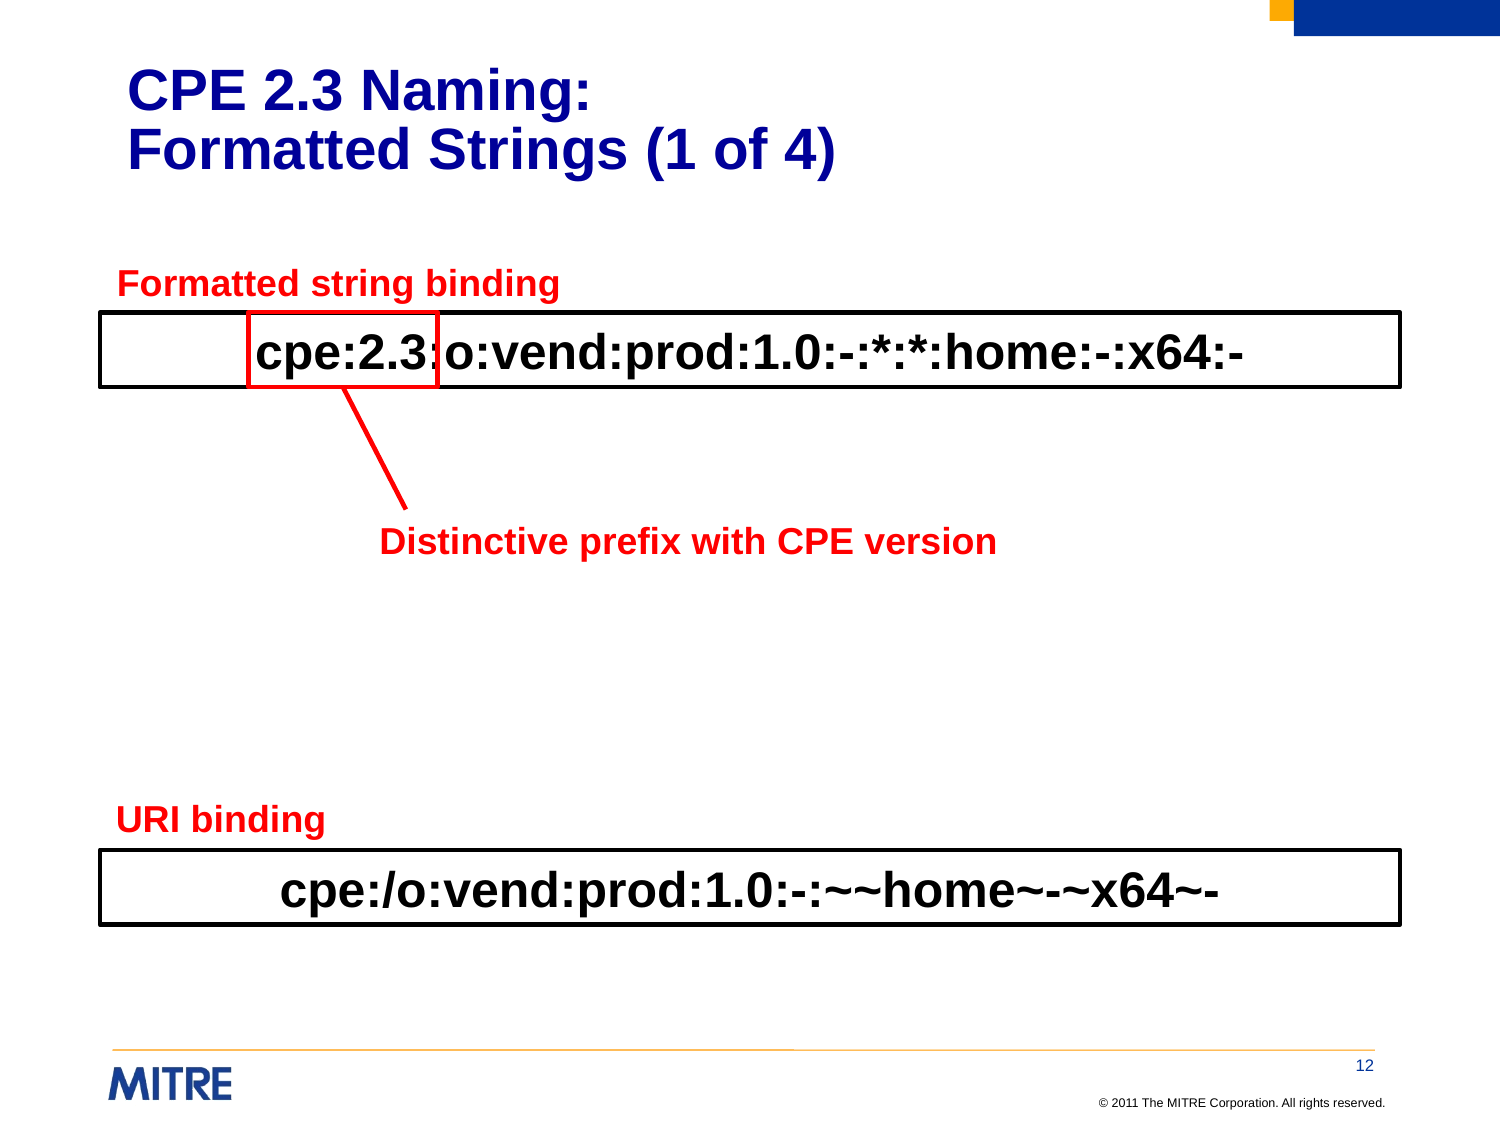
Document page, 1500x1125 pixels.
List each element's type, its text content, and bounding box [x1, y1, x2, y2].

title CPE 2.3 Naming: Formatted Strings (1 of 4) [112, 45, 1375, 200]
text_box URI binding [100, 787, 342, 848]
text_box Distinctive prefix with CPE version [364, 509, 1190, 570]
picture [103, 1064, 236, 1106]
text_box cpe:2.3:o:vend:prod:1.0:-:*:*:home:-:x64:- [438, 312, 1400, 388]
slide_number 12 [1301, 1049, 1390, 1076]
text_box [248, 312, 438, 388]
text_box Formatted string binding [102, 251, 577, 312]
text_box cpe:2.3:o:vend:prod:1.0:-:*:*:home:-:x64:- [99, 312, 248, 388]
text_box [342, 386, 407, 510]
text_box cpe:/o:vend:prod:1.0:-:~~home~-~x64~- [99, 849, 1400, 925]
